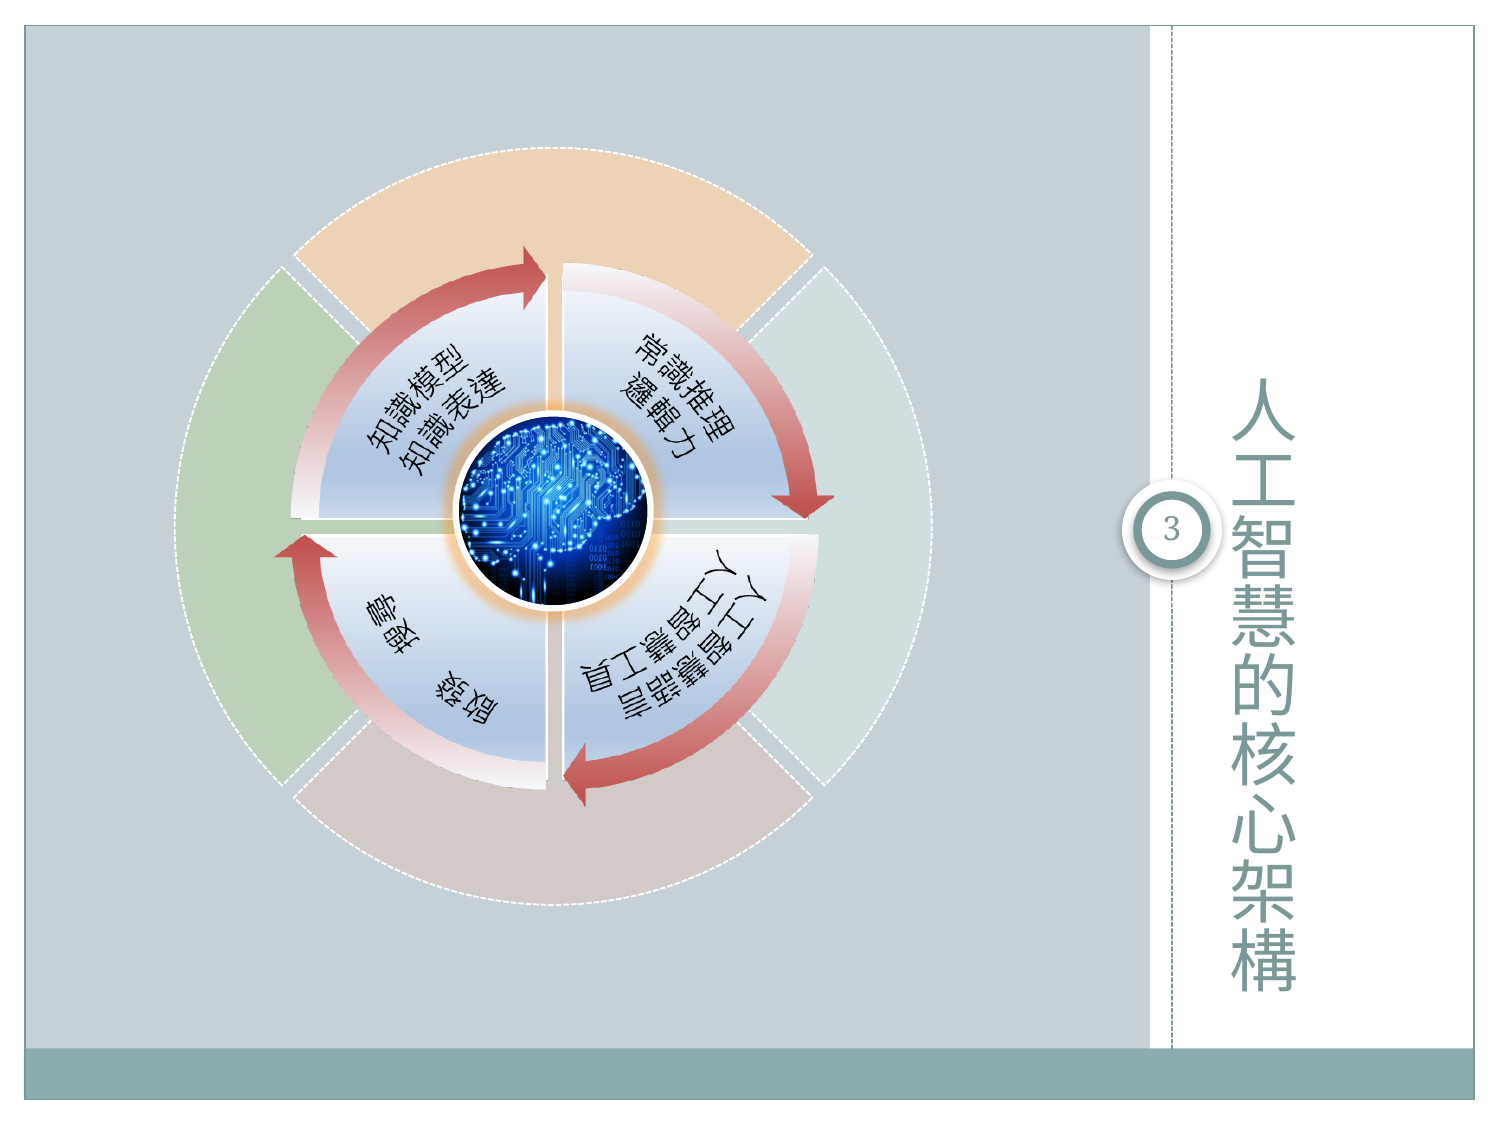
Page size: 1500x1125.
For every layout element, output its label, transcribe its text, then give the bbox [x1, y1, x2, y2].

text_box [177, 150, 929, 902]
title 人工智慧的核心架構 [1212, 50, 1450, 1010]
slide_number 3 [1134, 493, 1210, 567]
picture [272, 245, 835, 807]
